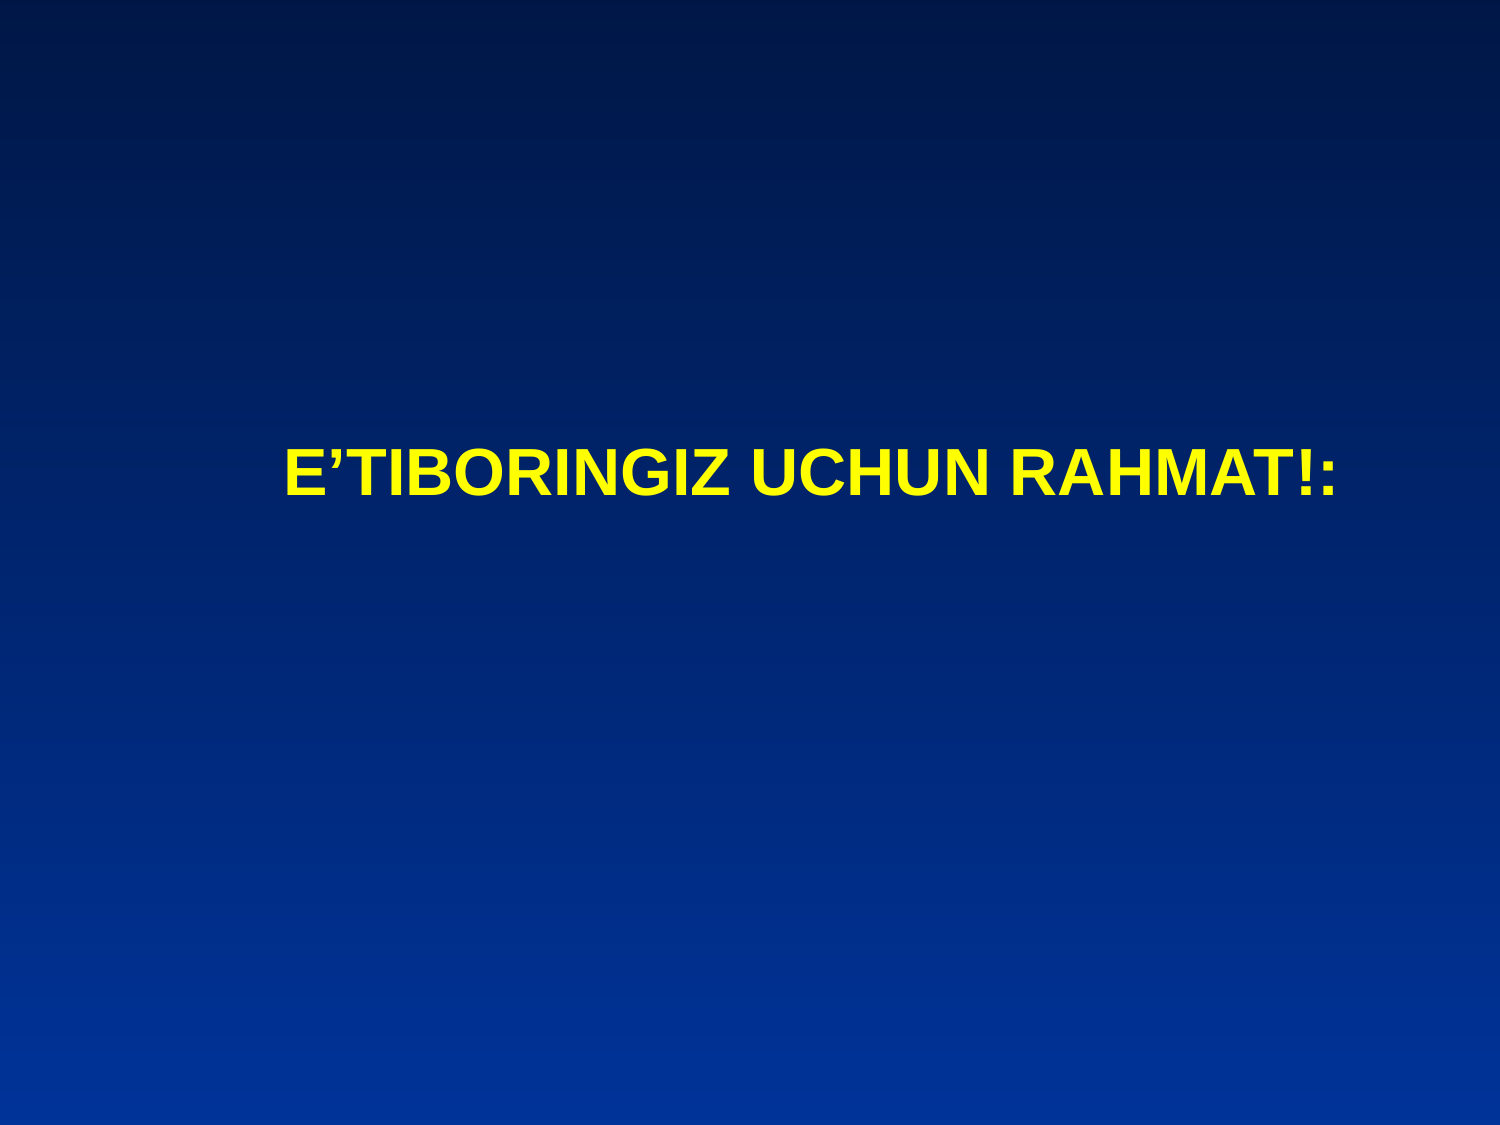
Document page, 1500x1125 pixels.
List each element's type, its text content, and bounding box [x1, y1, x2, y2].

title E’TIBORINGIZ UCHUN RAHMAT!: [123, 420, 1459, 624]
